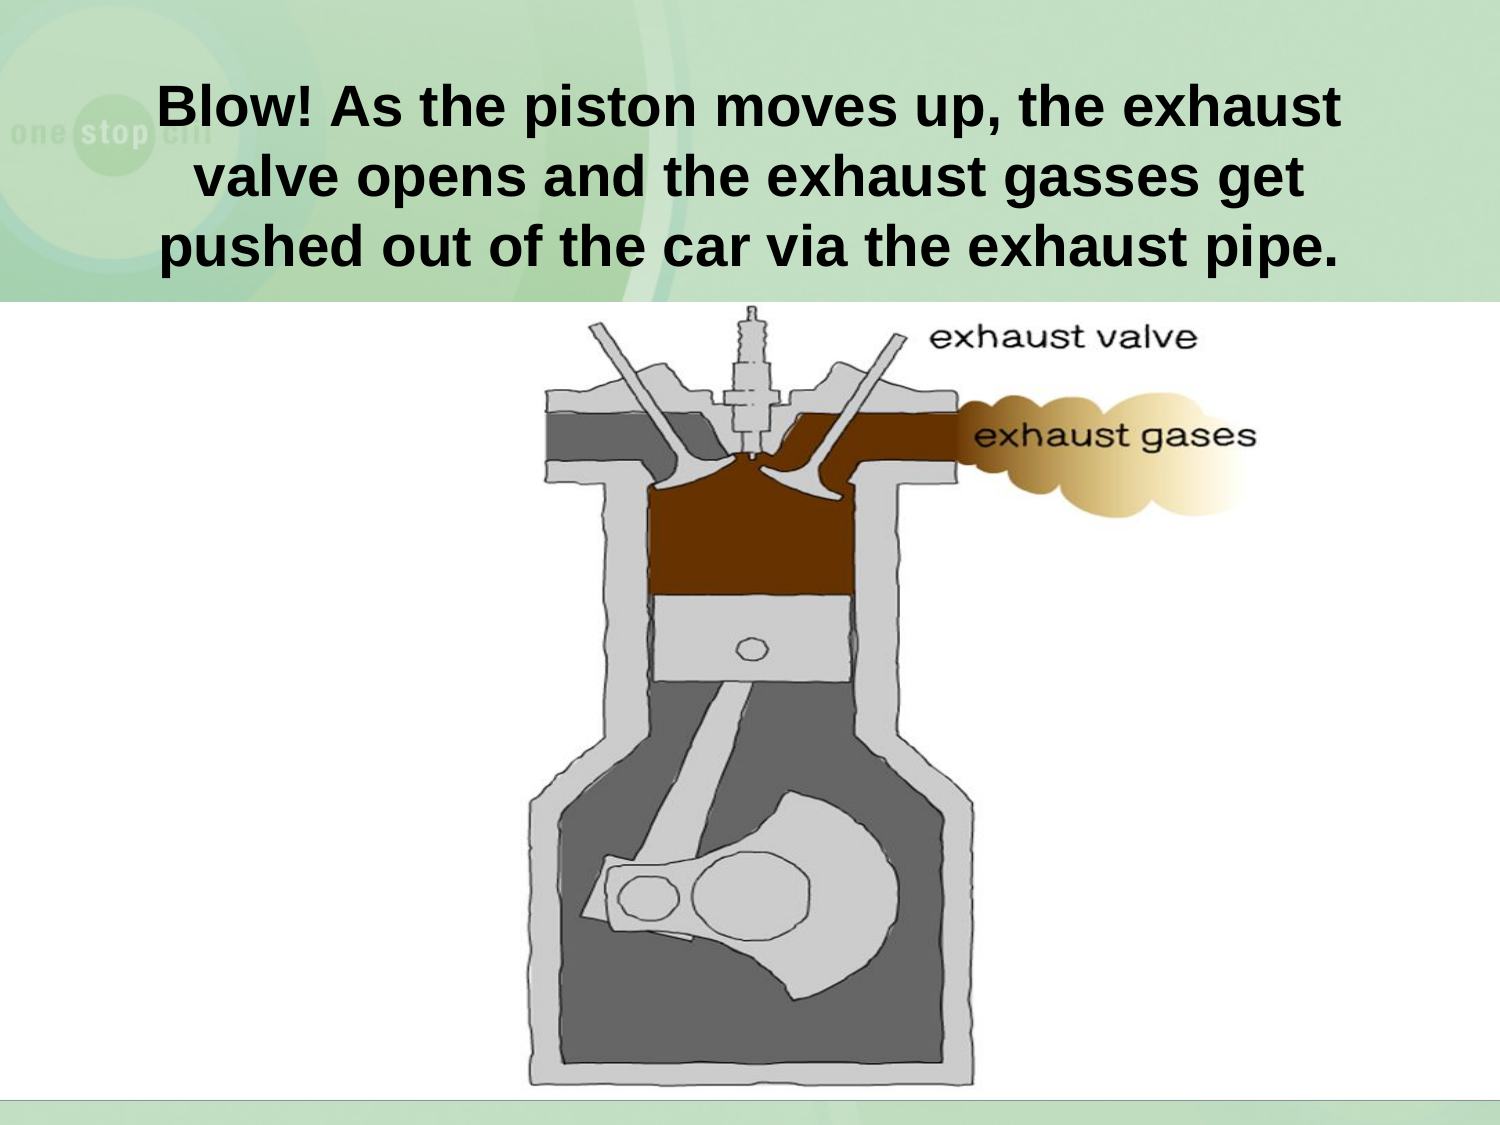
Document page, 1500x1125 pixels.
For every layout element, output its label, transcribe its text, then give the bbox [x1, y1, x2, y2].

picture [0, 0, 1500, 1125]
title Blow! As the piston moves up, the exhaust valve opens and the exhaust gasses get pushed out of the car via the exhaust pipe. [75, 79, 1425, 268]
